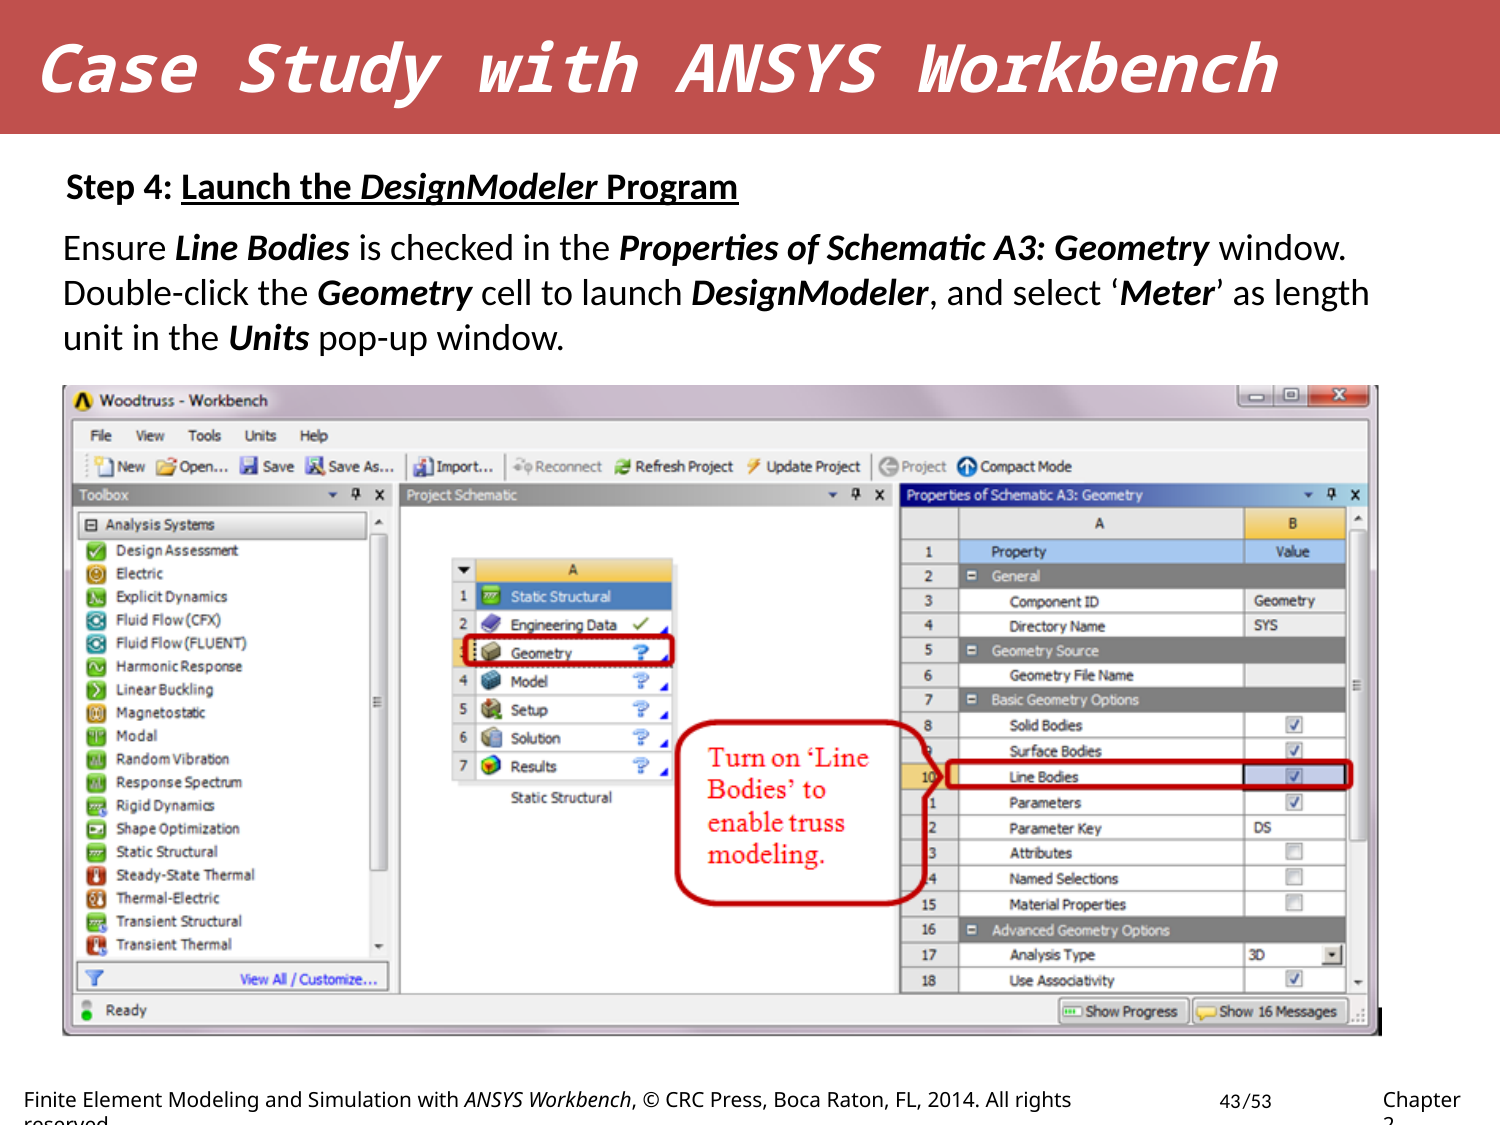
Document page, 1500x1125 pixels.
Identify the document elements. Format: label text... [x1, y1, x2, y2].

text_box Case Study with ANSYS Workbench [19, 17, 1496, 113]
picture [60, 385, 1383, 1042]
text_box Ensure Line Bodies is checked in the Properties of Schematic A3: Geometry window. Double-click the Geometry cell to launch DesignModeler, and select ‘Meter’ as length unit in the Units pop-up window. [48, 215, 1433, 366]
text_box Step 4: Launch the DesignModeler Program [51, 154, 754, 215]
slide_number 43 [1204, 1080, 1285, 1125]
